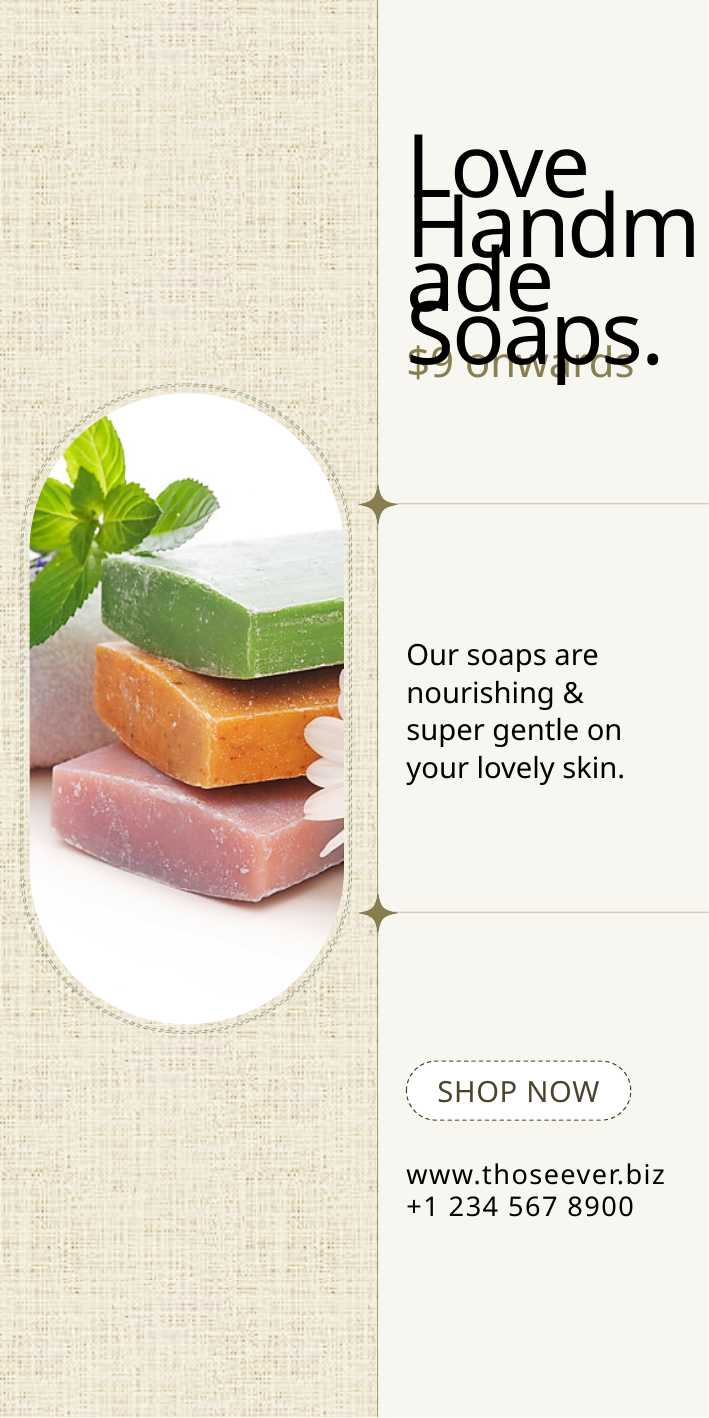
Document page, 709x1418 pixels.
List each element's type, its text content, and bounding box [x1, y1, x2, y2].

text_box Our soaps are nourishing & super gentle on your lovely skin. [406, 634, 642, 785]
picture [358, 893, 398, 933]
picture [26, 382, 353, 1036]
text_box $9 onwards [406, 353, 669, 387]
text_box [0, 0, 377, 1418]
text_box [378, 913, 709, 1418]
text_box SHOP NOW [404, 1059, 633, 1123]
text_box [378, 504, 709, 912]
text_box [378, 0, 709, 503]
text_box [406, 158, 706, 346]
text_box www.thoseever.biz +1 234 567 8900 [406, 1158, 697, 1222]
picture [358, 484, 398, 525]
